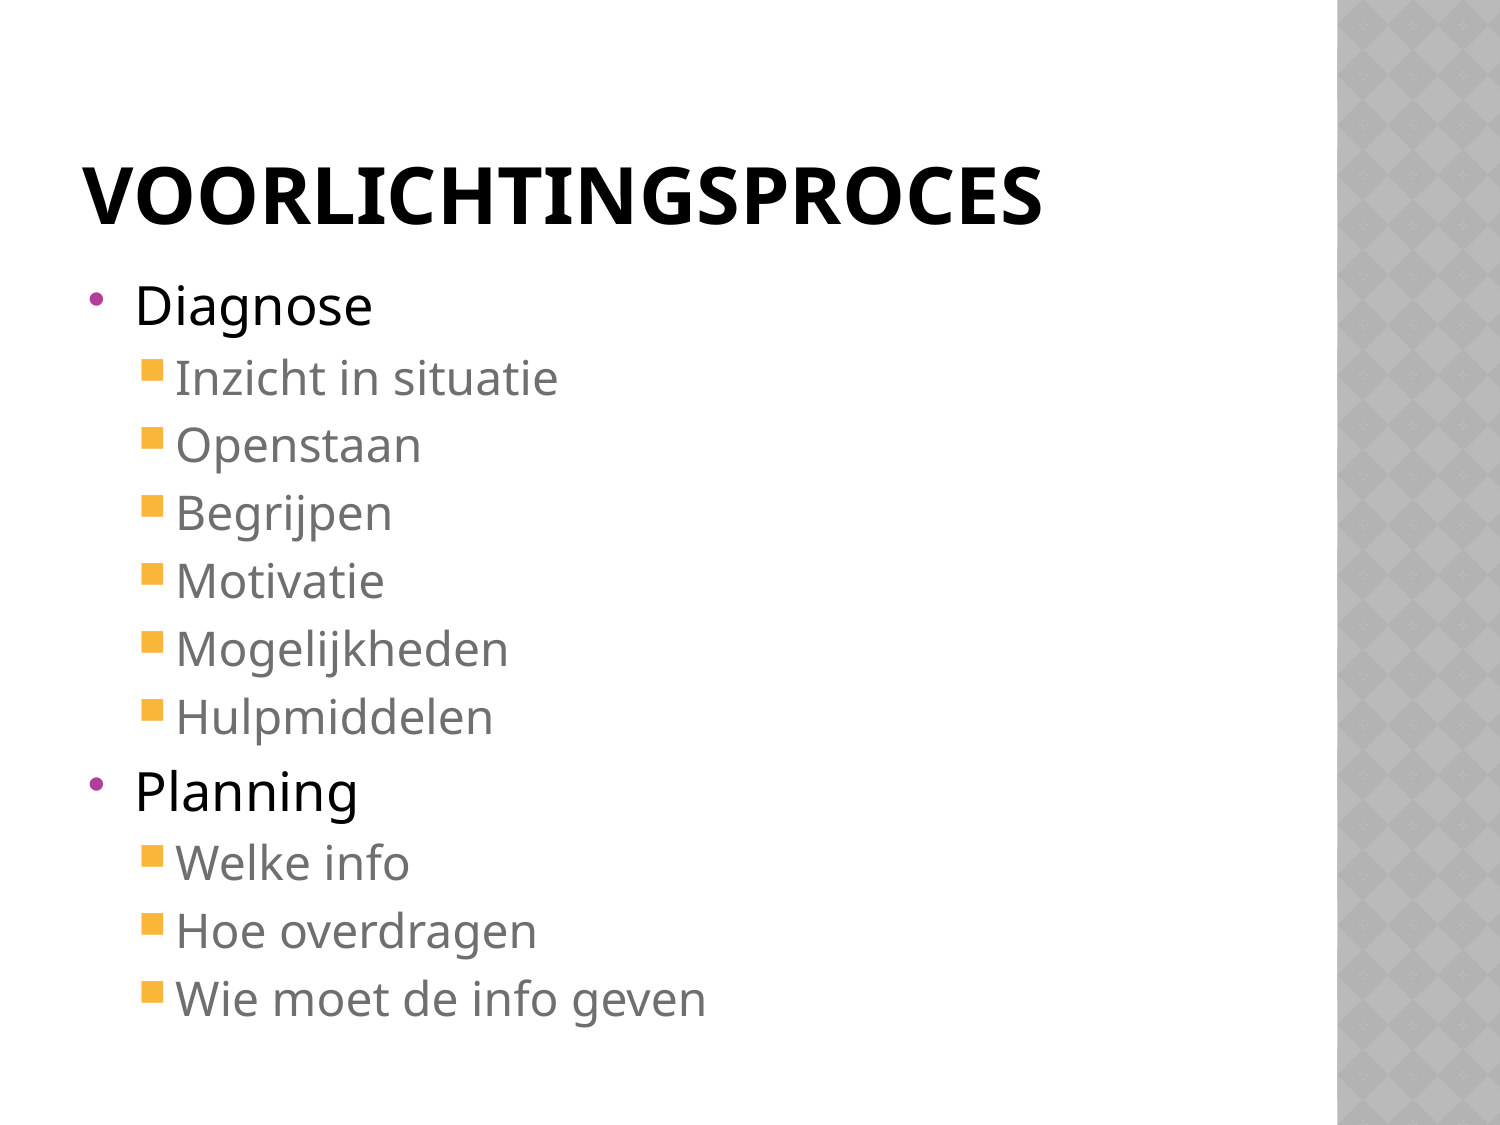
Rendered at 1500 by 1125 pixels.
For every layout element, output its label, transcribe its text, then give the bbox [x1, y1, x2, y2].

list Diagnose Inzicht in situatie Openstaan Begrijpen Motivatie Mogelijkheden Hulpmiddelen Planning Welke info Hoe overdragen Wie moet de info geven [75, 264, 1263, 1059]
title voorlichtingsproces [75, 52, 1263, 240]
